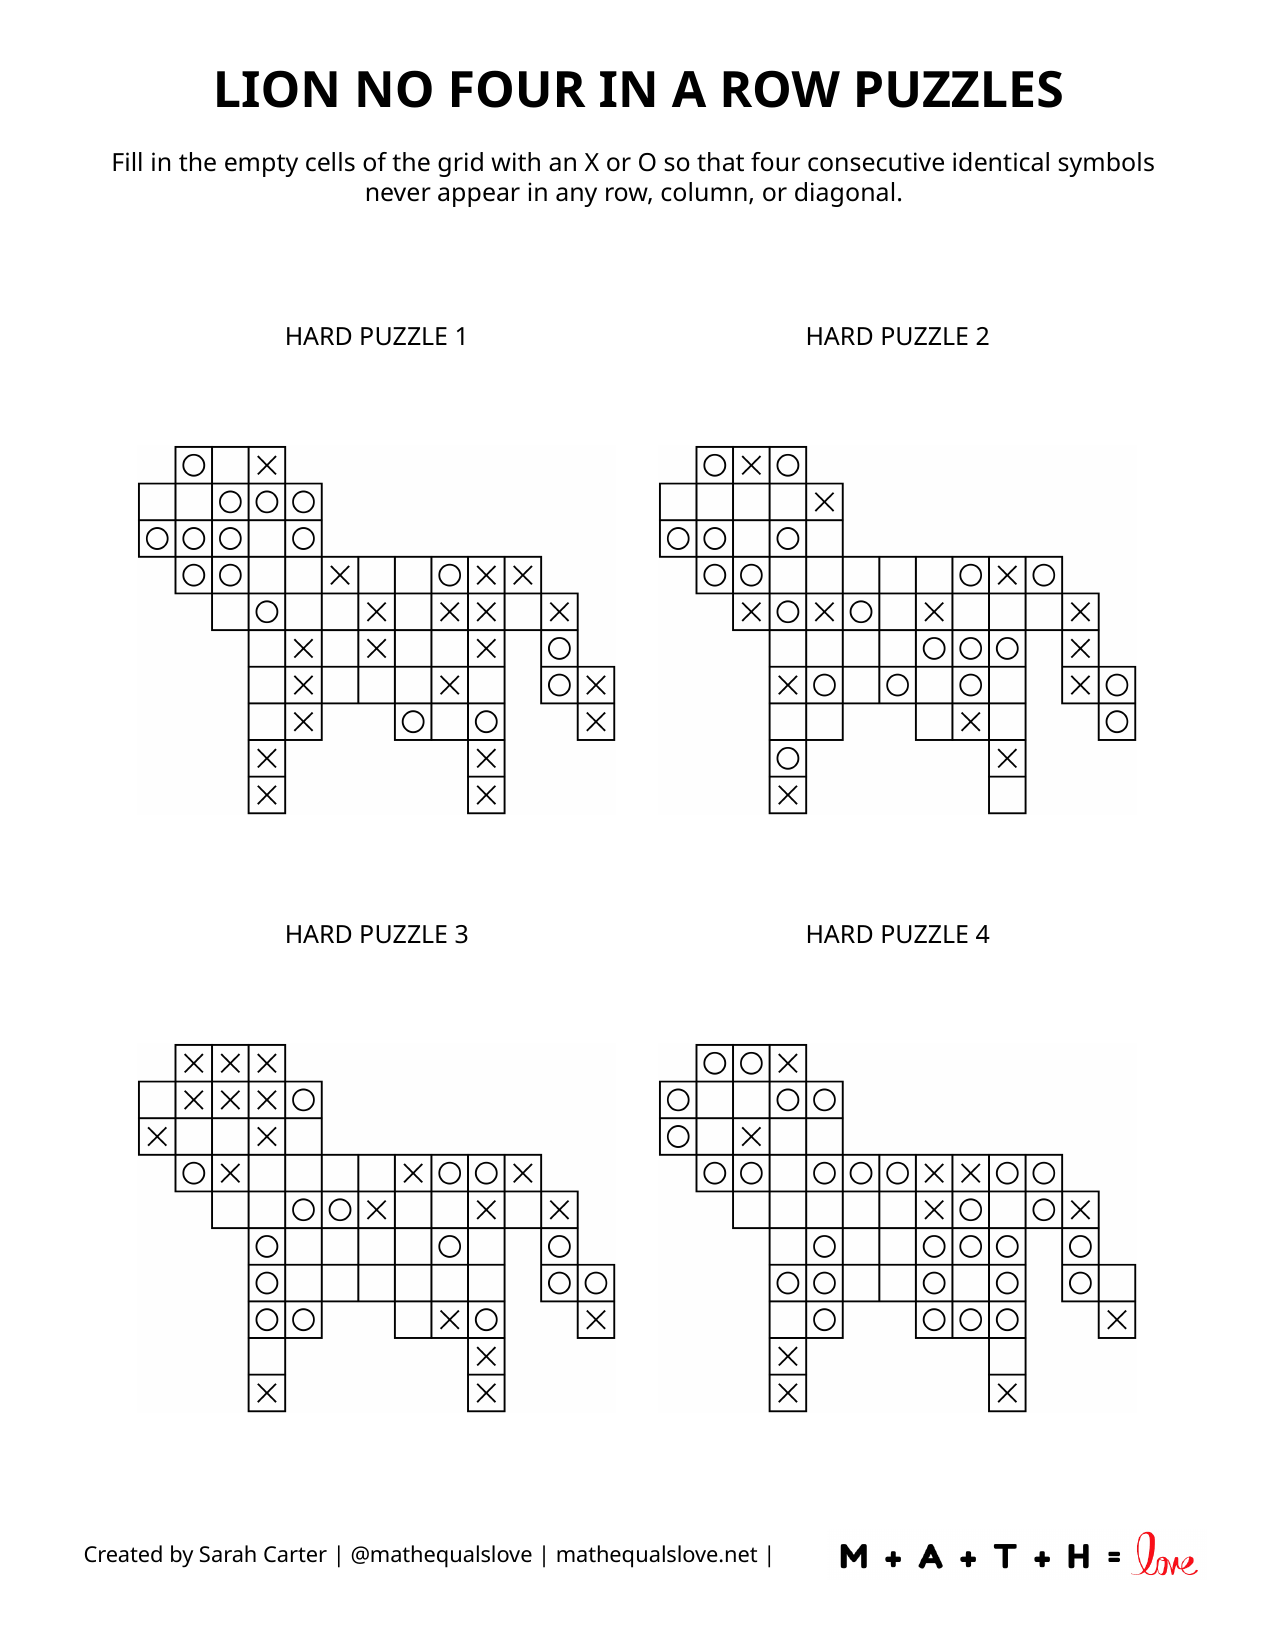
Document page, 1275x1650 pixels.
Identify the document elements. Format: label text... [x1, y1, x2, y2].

text_box HARD PUZZLE 3 [137, 918, 617, 970]
text_box LION NO FOUR IN A ROW PUZZLES [66, 49, 1211, 125]
text_box Created by Sarah Carter | @mathequalslove | mathequalslove.net | [68, 1533, 826, 1575]
text_box HARD PUZZLE 1 [137, 320, 617, 372]
picture [136, 445, 617, 815]
text_box HARD PUZZLE 2 [658, 320, 1138, 372]
text_box HARD PUZZLE 4 [658, 918, 1138, 970]
picture [826, 1528, 1207, 1580]
picture [657, 1043, 1138, 1413]
picture [136, 1043, 617, 1413]
text_box Fill in the empty cells of the grid with an X or O so that four consecutive identical symbols never appear in any row, column, or diagonal. [0, 139, 1275, 215]
picture [657, 445, 1138, 815]
